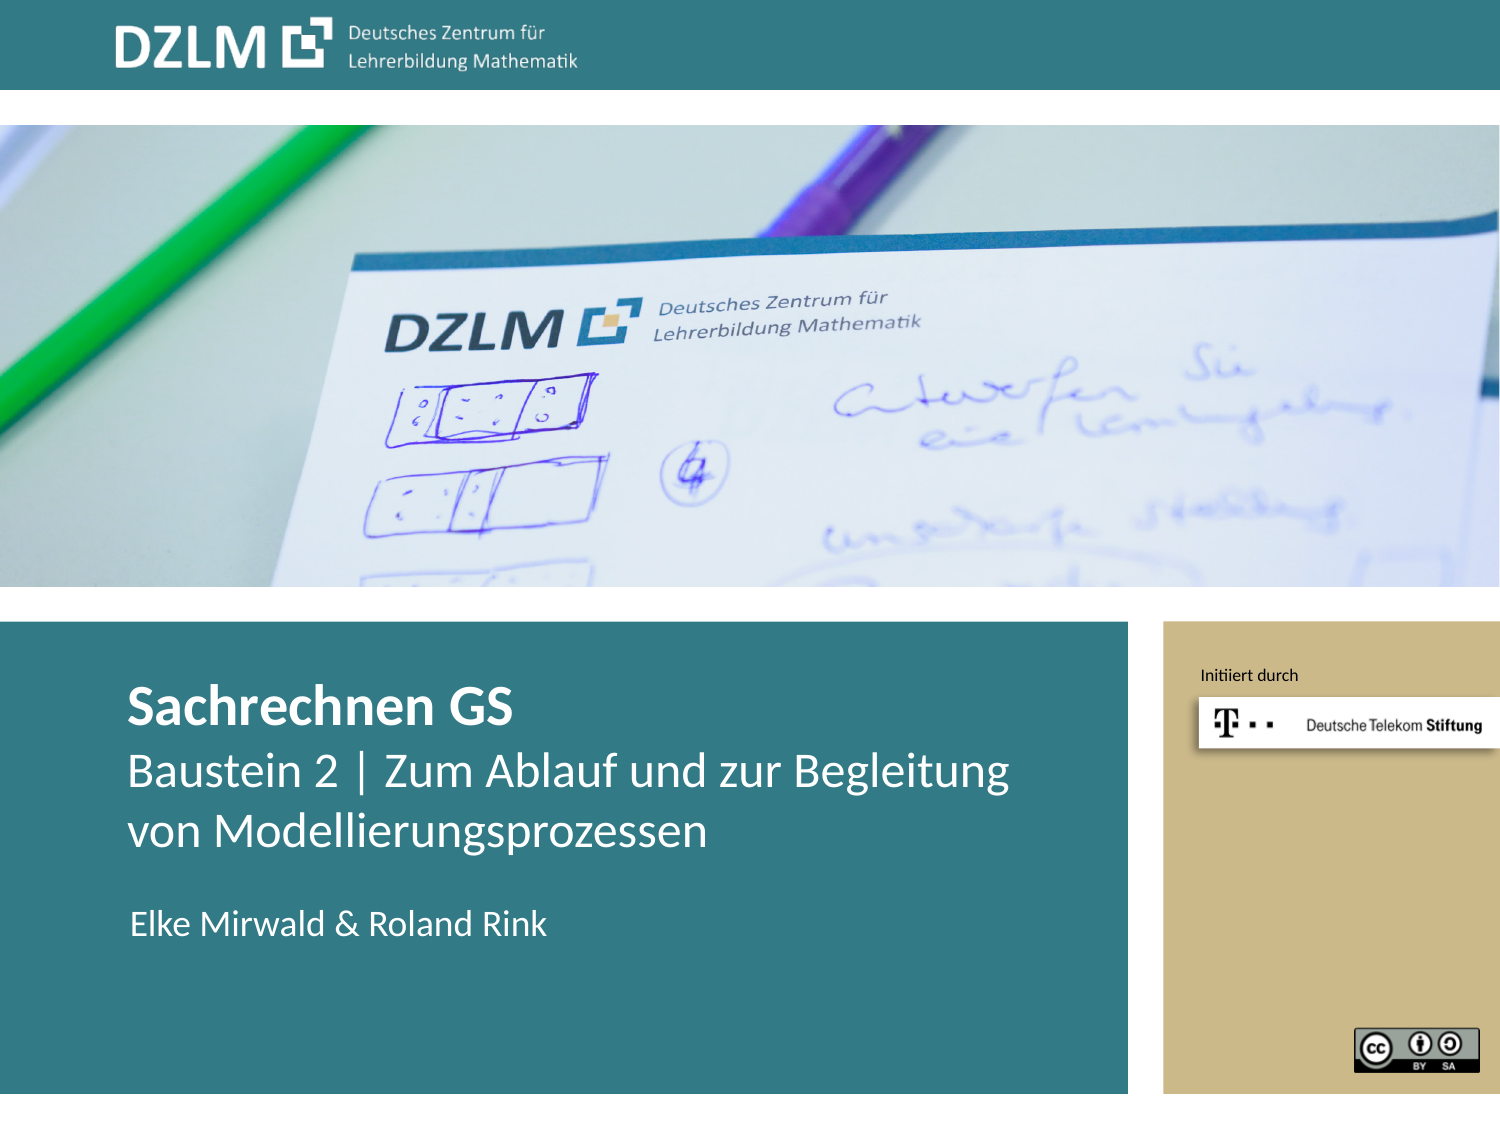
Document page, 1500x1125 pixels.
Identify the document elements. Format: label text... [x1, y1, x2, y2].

text_box Elke Mirwald & Roland Rink [112, 881, 1125, 988]
picture [1203, 697, 1493, 749]
title Sachrechnen GS Baustein 2 | Zum Ablauf und zur Begleitung von Modellierungsprozessen [112, 668, 1078, 857]
picture [0, 125, 1500, 587]
picture [1353, 1027, 1480, 1074]
